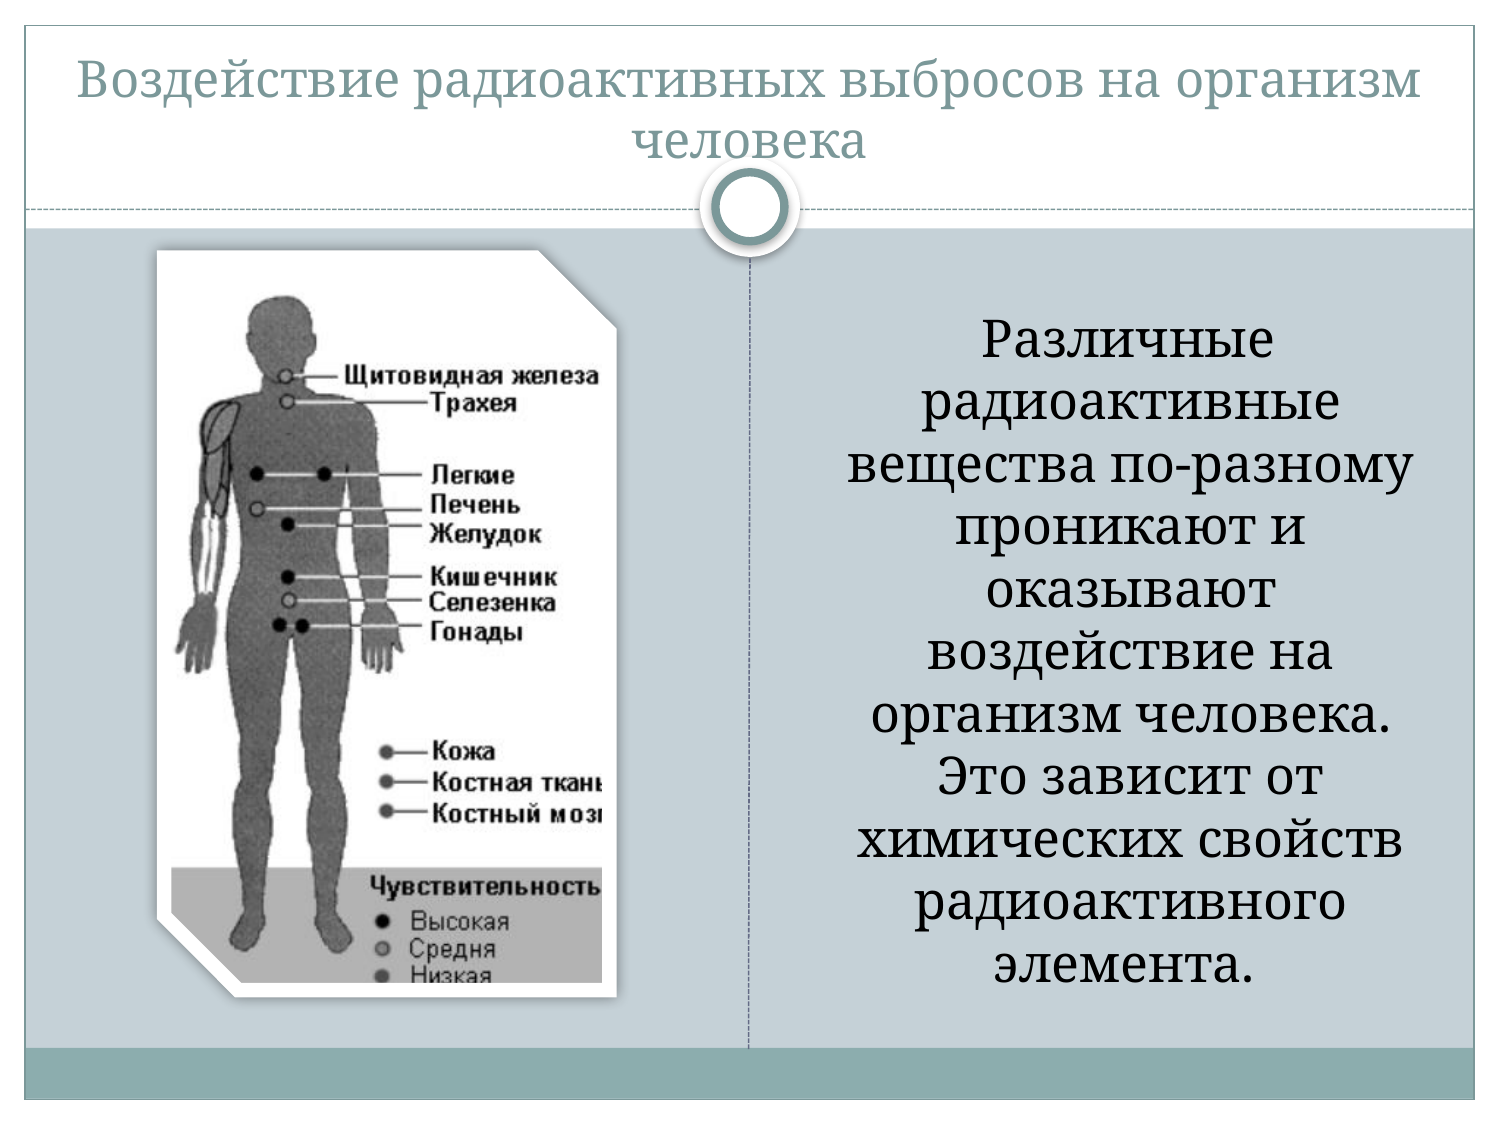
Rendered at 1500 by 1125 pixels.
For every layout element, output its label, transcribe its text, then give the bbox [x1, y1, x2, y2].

title Воздействие радиоактивных выбросов на организм человека [49, 37, 1450, 176]
list Различные радиоактивные вещества по-разному проникают и оказывают воздействие на организм человека. Это зависит от химических свойств радиоактивного элемента. [787, 224, 1430, 1032]
picture [163, 257, 610, 991]
